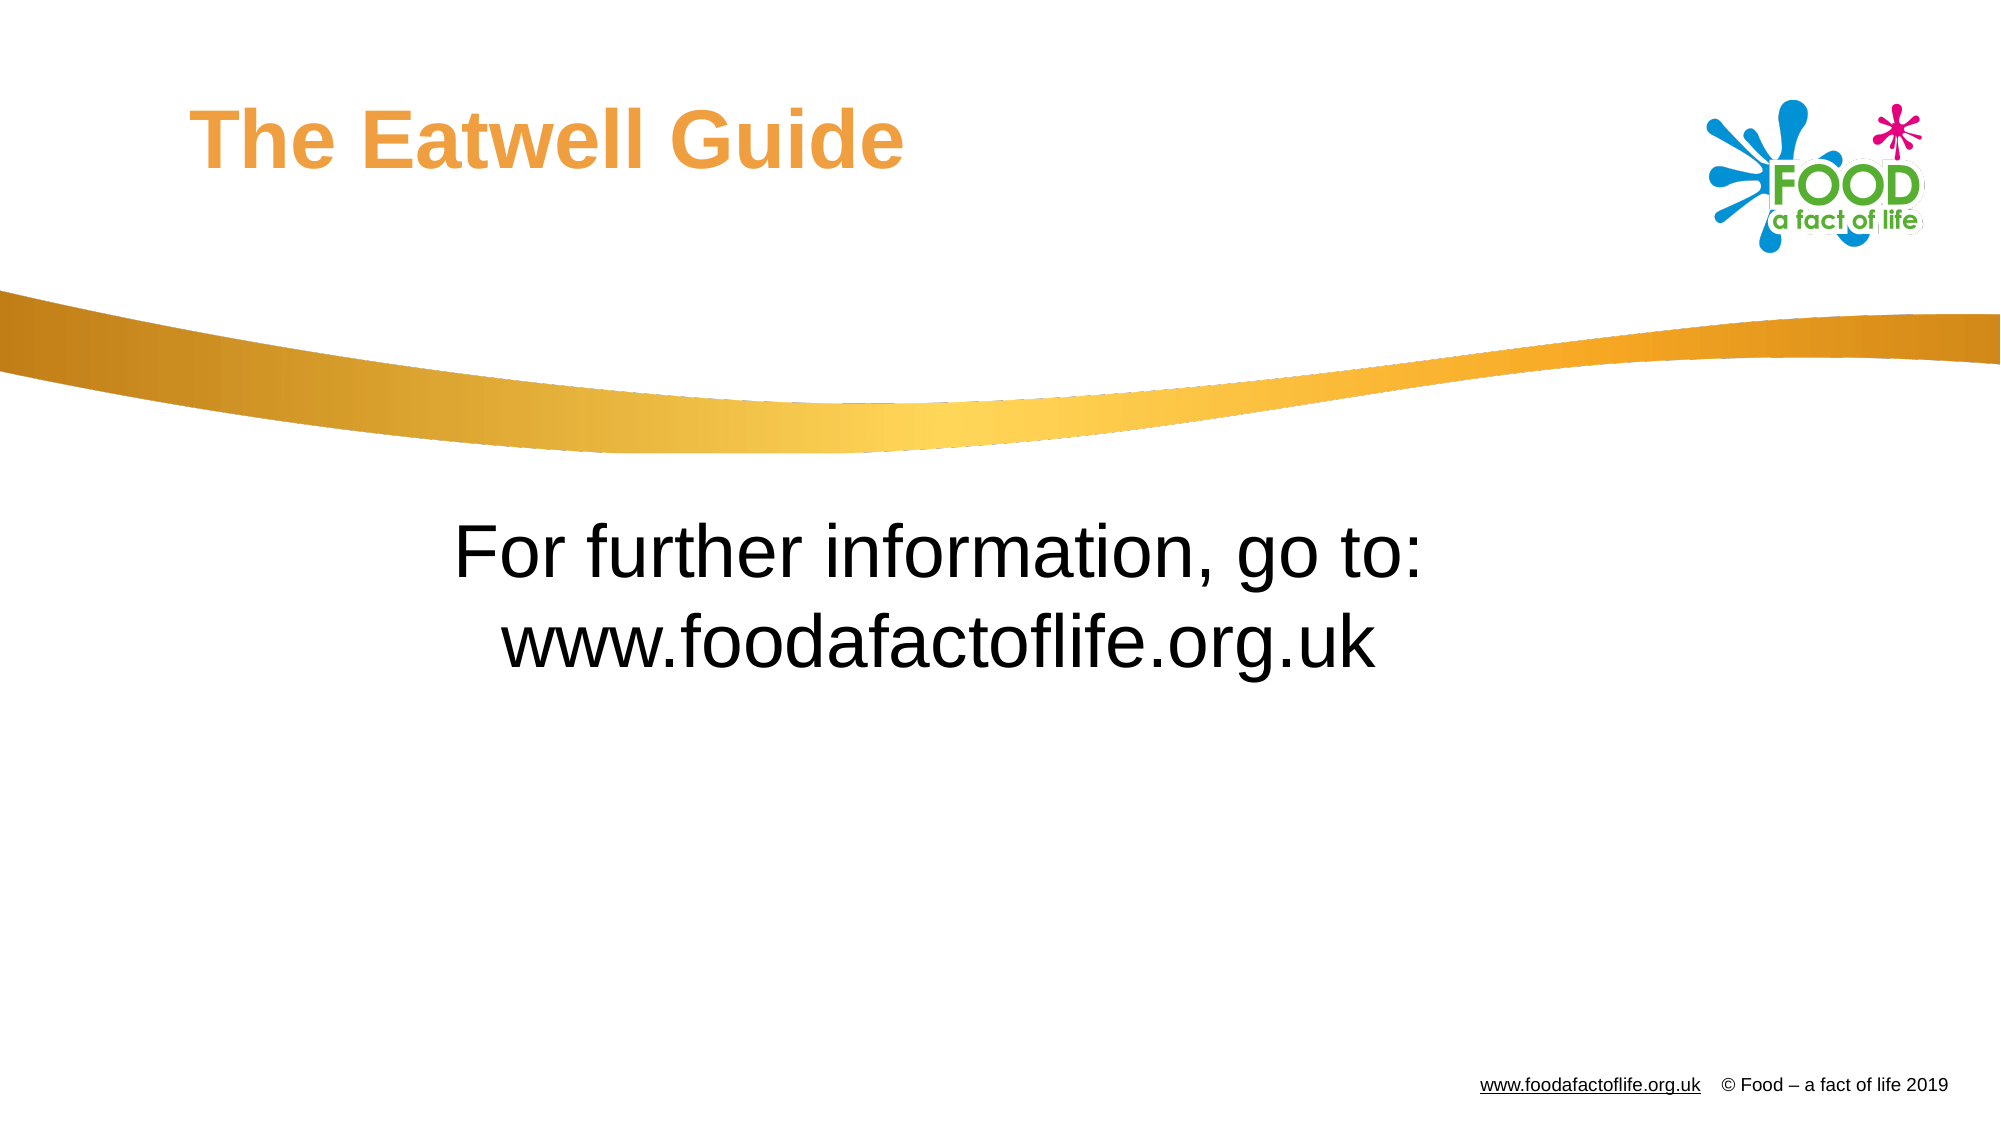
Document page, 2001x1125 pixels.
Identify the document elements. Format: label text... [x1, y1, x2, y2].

subtitle For further information, go to: www.foodafactoflife.org.uk [189, 502, 1690, 1010]
picture [0, 0, 2000, 1125]
title The Eatwell Guide [189, 96, 1690, 201]
